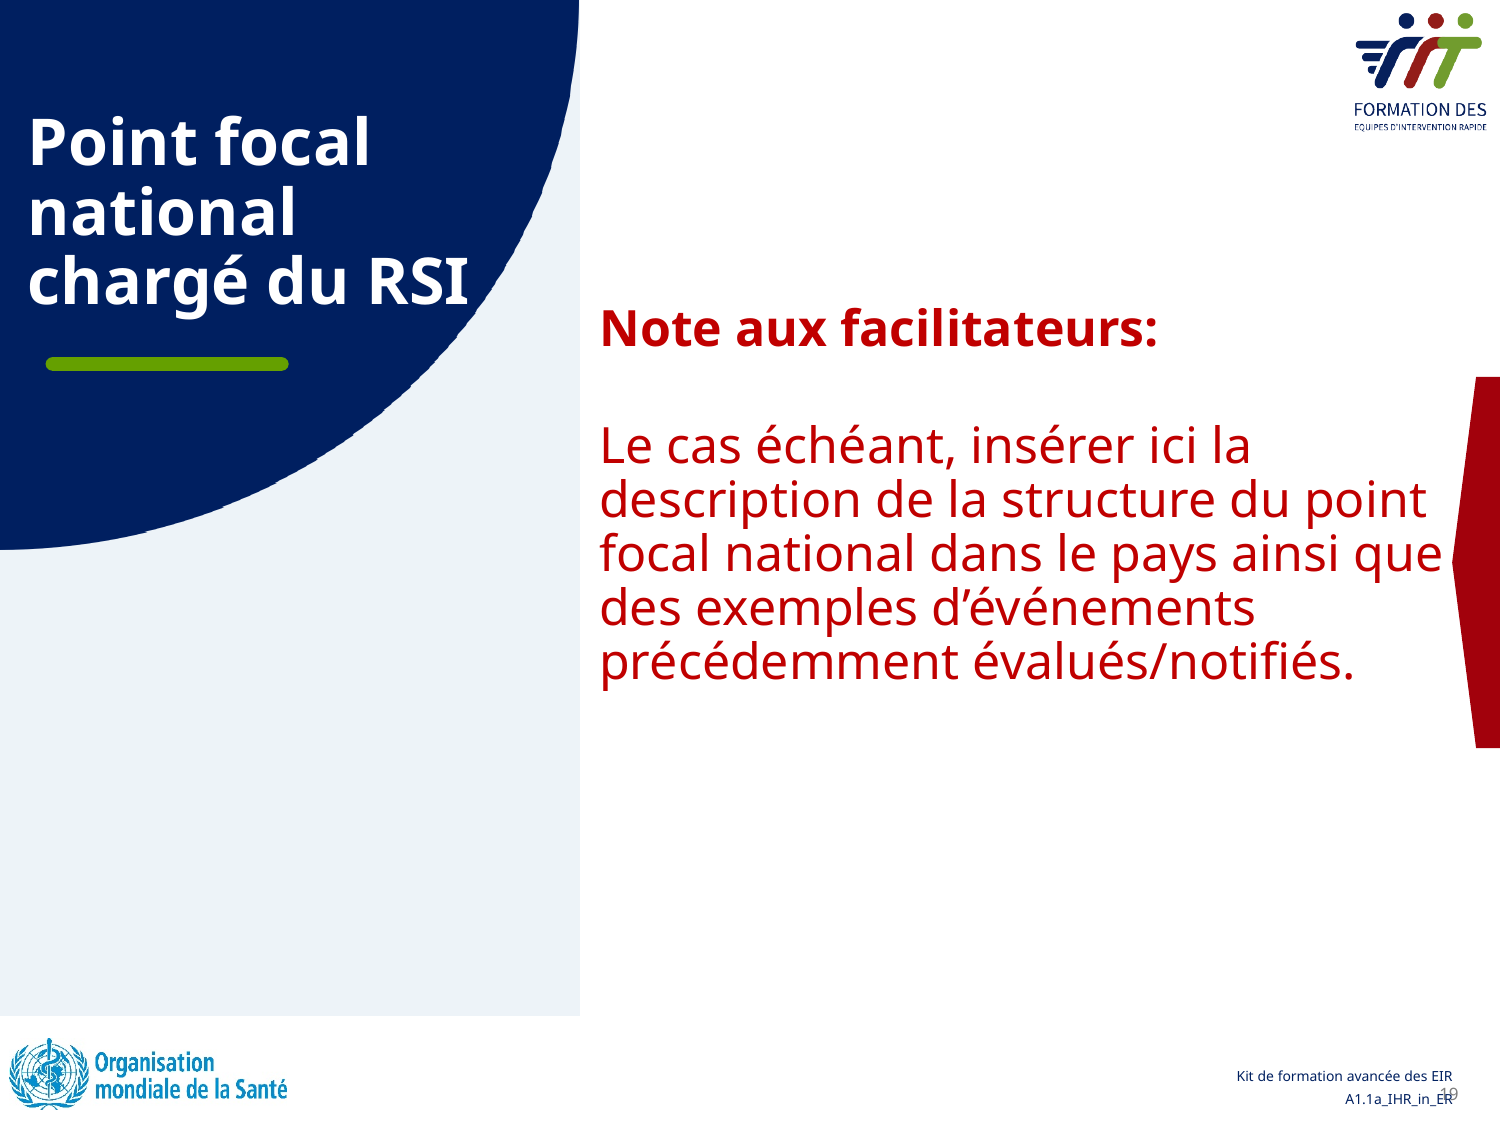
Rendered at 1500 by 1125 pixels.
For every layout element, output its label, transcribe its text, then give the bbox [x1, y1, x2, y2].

picture [50, 1051, 56, 1060]
picture [1354, 12, 1487, 132]
picture [9, 1038, 287, 1110]
list Note aux facilitateurs: Le cas échéant, insérer ici la description de la structure du point focal national dans le pays ainsi que des exemples d’événements précédemment évalués/notifiés. [591, 295, 1470, 832]
picture [0, 0, 580, 1018]
text_box [45, 357, 289, 371]
title Point focal national chargé du RSI [12, 102, 510, 340]
